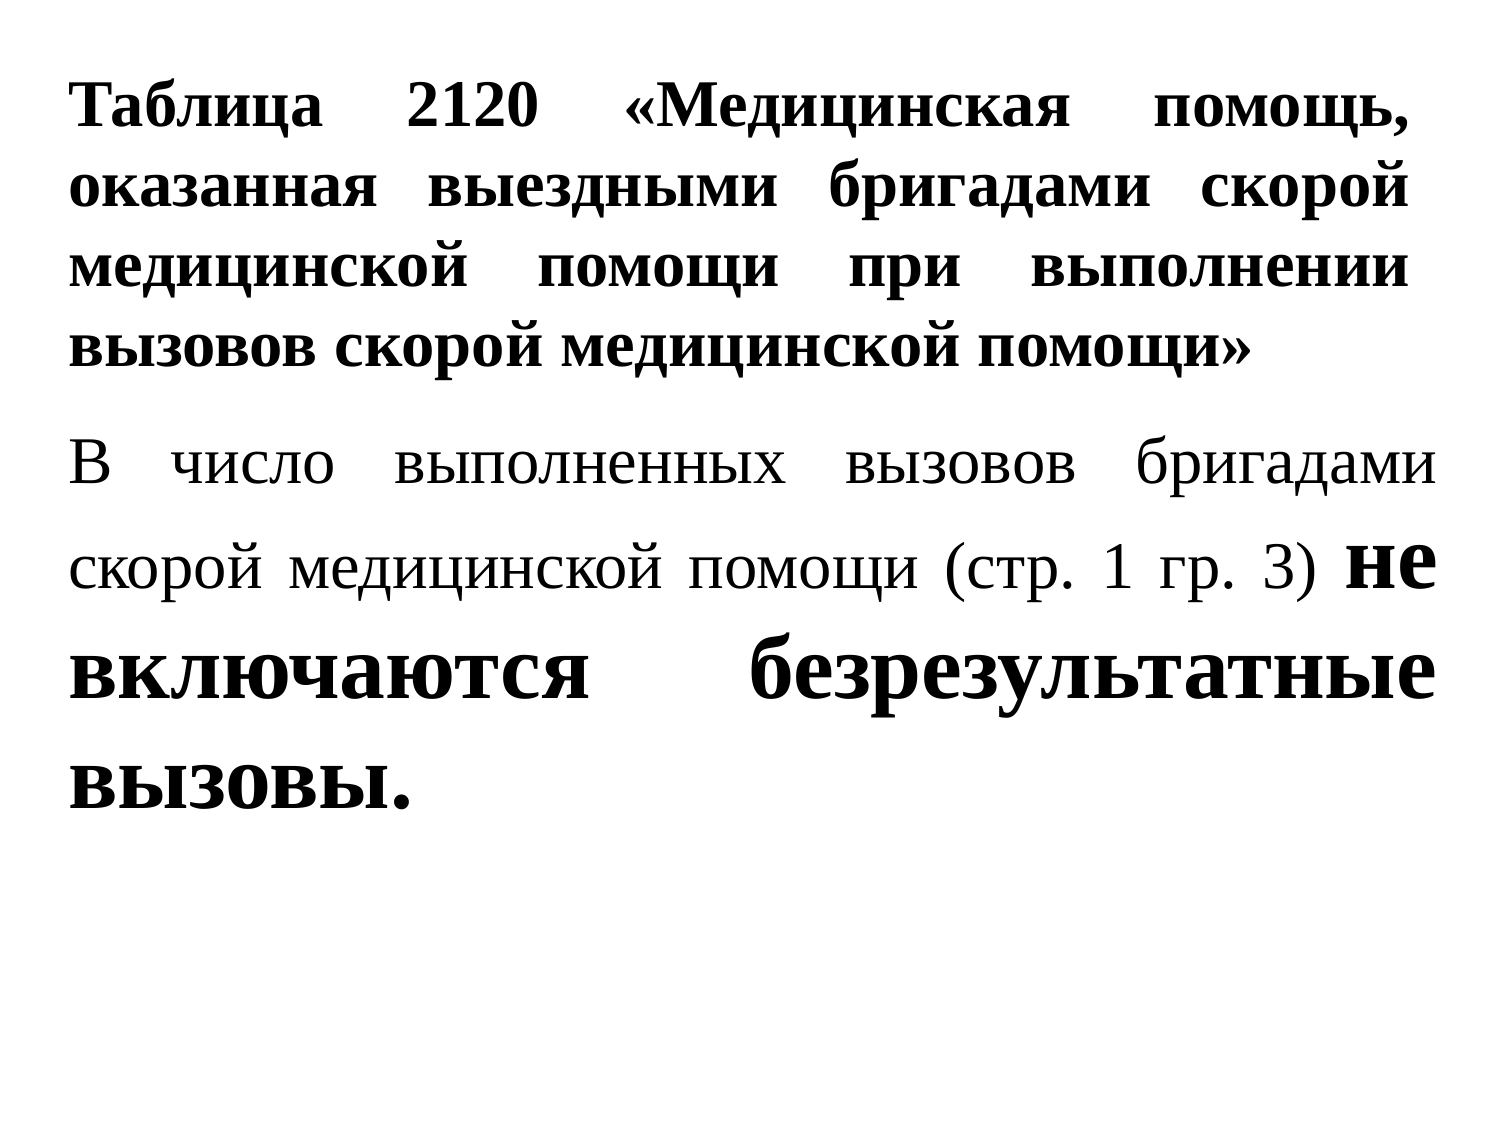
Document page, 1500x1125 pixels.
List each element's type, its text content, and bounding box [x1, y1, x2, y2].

title Таблица 2120 «Медицинская помощь, оказанная выездными бригадами скорой медицинской помощи при выполнении вызовов скорой медицинской помощи» [53, 78, 1427, 362]
list В число выполненных вызовов бригадами скорой медицинской помощи (стр. 1 гр. 3) не включаются безрезультатные вызовы. [53, 408, 1454, 1083]
